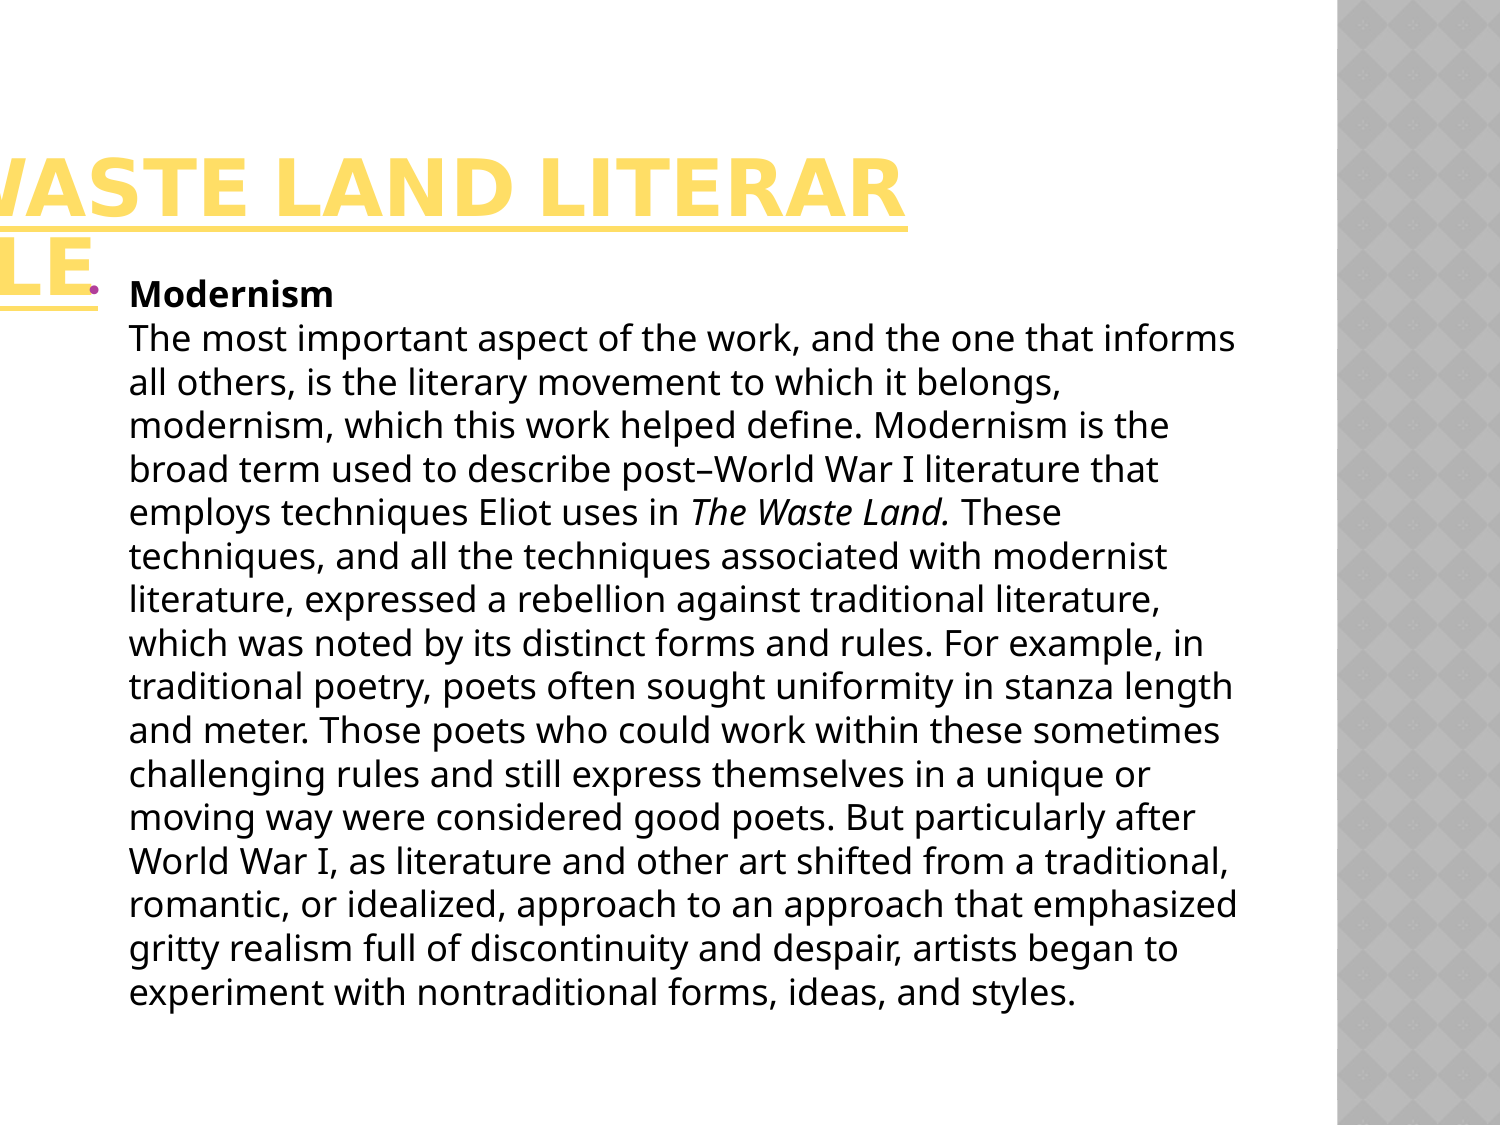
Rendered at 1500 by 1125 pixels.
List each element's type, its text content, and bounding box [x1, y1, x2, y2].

list Modernism The most important aspect of the work, and the one that informs all others, is the literary movement to which it belongs, modernism, which this work helped define. Modernism is the broad term used to describe post–World War I literature that employs techniques Eliot uses in The Waste Land. These techniques, and all the techniques associated with modernist literature, expressed a rebellion against traditional literature, which was noted by its distinct forms and rules. For example, in traditional poetry, poets often sought uniformity in stanza length and meter. Those poets who could work within these sometimes challenging rules and still express themselves in a unique or moving way were considered good poets. But particularly after World War I, as literature and other art shifted from a traditional, romantic, or idealized, approach to an approach that emphasized gritty realism full of discontinuity and despair, artists began to experiment with nontraditional forms, ideas, and styles. [75, 264, 1263, 1059]
title The Waste Land Literary Style [75, 52, 1263, 240]
